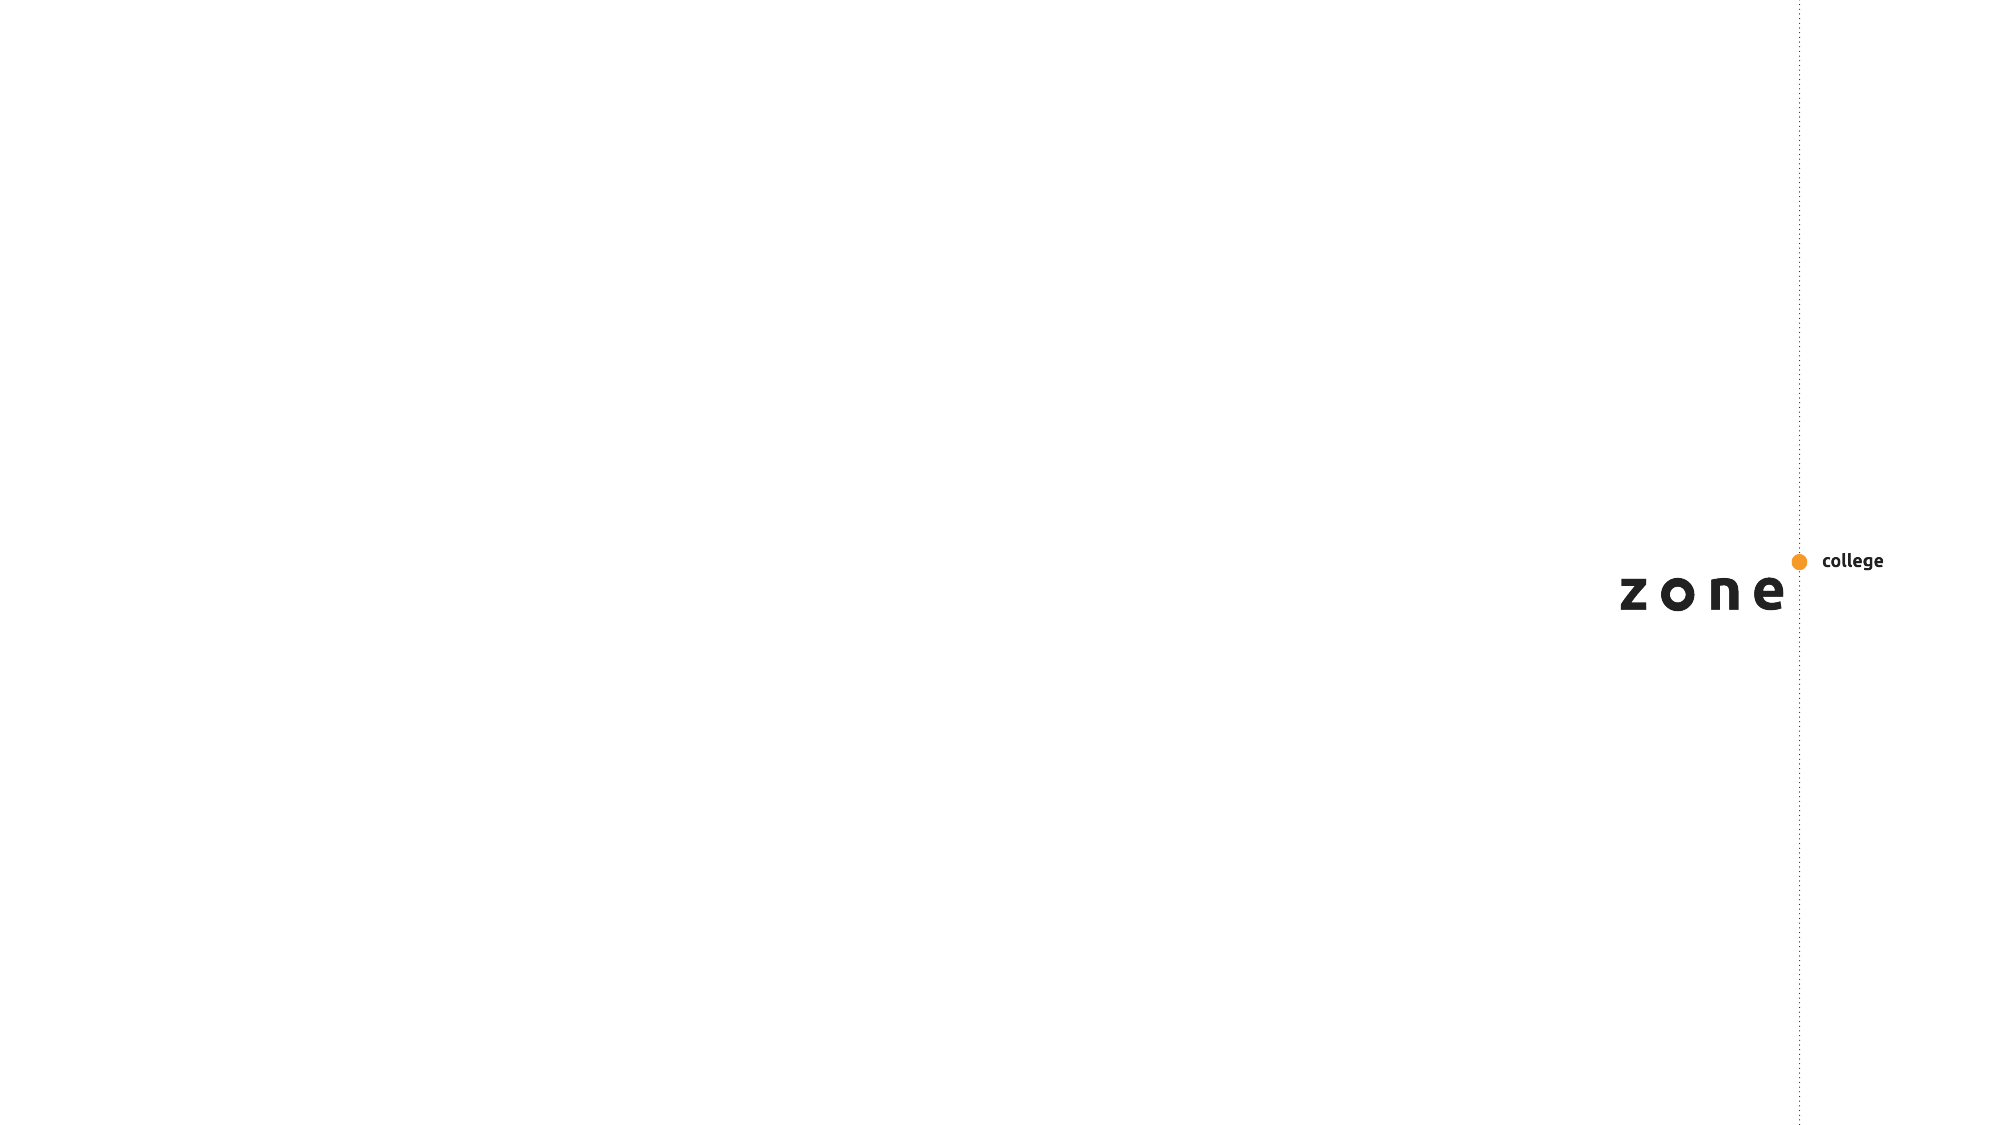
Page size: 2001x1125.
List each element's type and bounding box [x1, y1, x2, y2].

picture [1596, 0, 2001, 1125]
